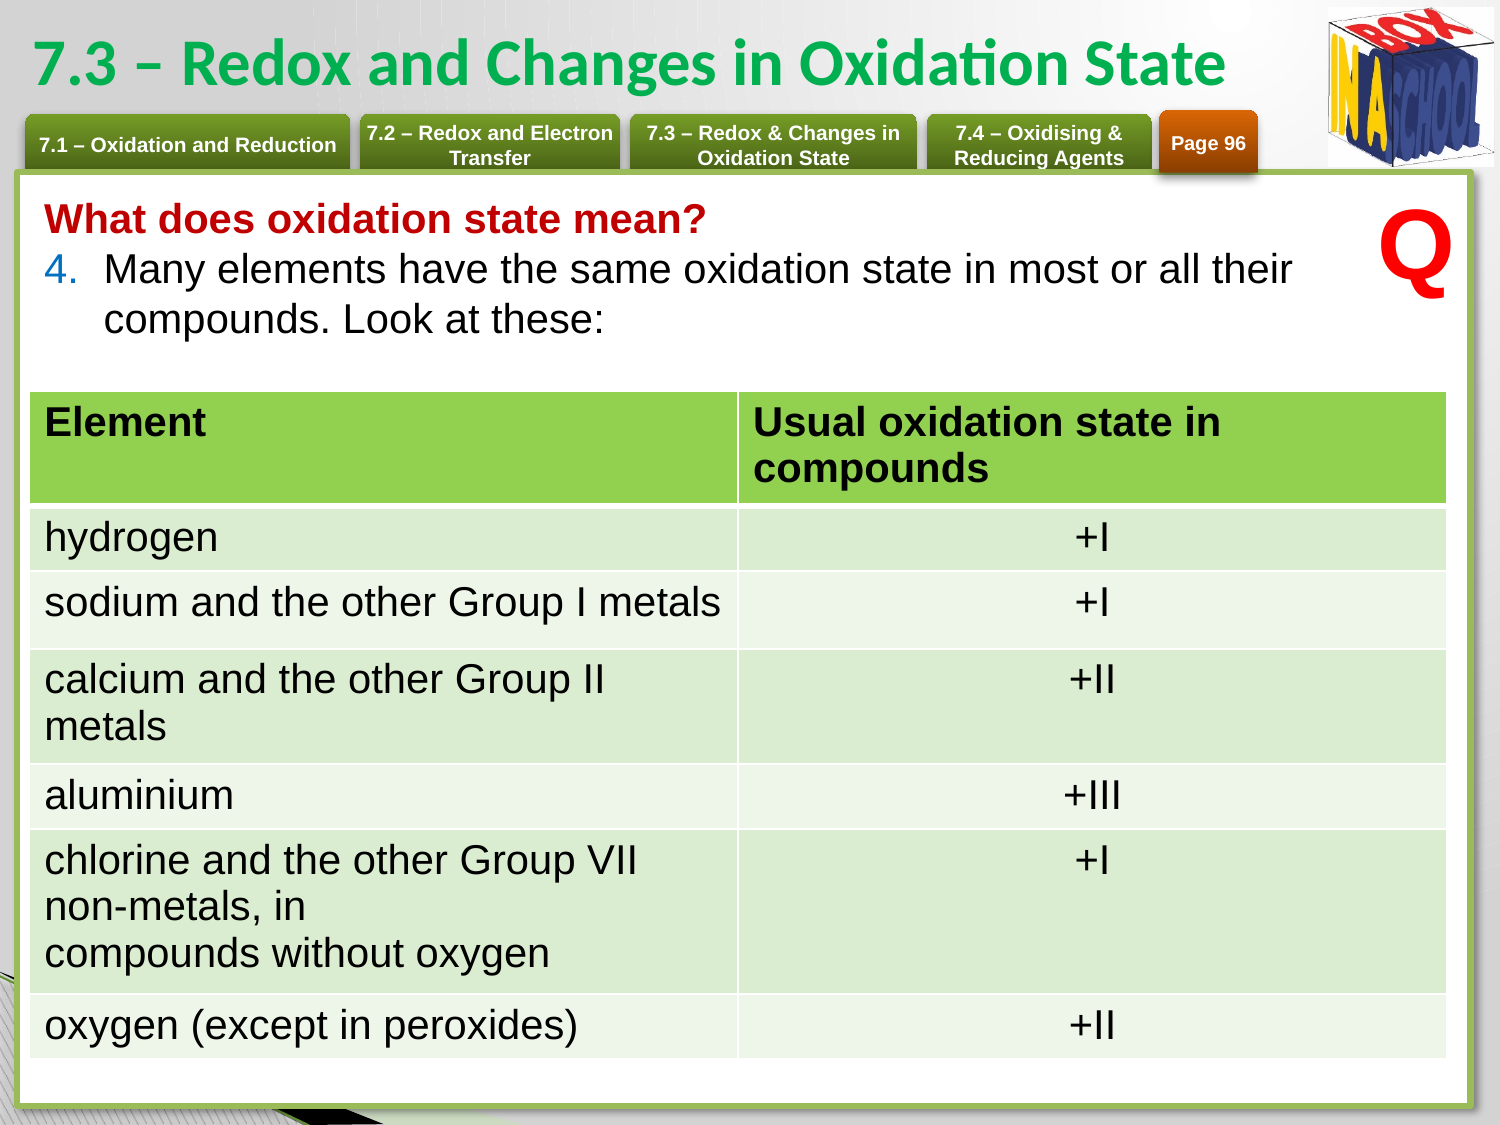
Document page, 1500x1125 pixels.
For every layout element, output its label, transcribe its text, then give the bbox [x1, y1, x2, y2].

picture [1328, 7, 1495, 167]
table_header Usual oxidation state in compounds [739, 392, 1446, 503]
table_cell aluminium [30, 765, 737, 828]
table_header Element [30, 392, 737, 503]
table_cell +III [739, 765, 1446, 828]
table_cell +I [739, 572, 1446, 648]
text_box What does oxidation state mean? Many elements have the same oxidation state in most or all their compounds. Look at these: [29, 184, 1447, 350]
table_cell +I [739, 509, 1446, 570]
picture [281, 1114, 303, 1125]
title 7.3 – Redox and Changes in Oxidation State [17, 7, 1258, 110]
table_cell +II [739, 995, 1446, 1058]
table_cell chlorine and the other Group VII non-metals, in compounds without oxygen [30, 830, 737, 993]
text_box Q [1362, 172, 1470, 308]
table_cell calcium and the other Group II metals [30, 650, 737, 763]
text_box Page 96 [1159, 109, 1258, 173]
table_cell +I [739, 830, 1446, 993]
table_cell oxygen (except in peroxides) [30, 995, 737, 1058]
table_cell sodium and the other Group I metals [30, 572, 737, 648]
table_cell +II [739, 650, 1446, 763]
table_cell hydrogen [30, 509, 737, 570]
